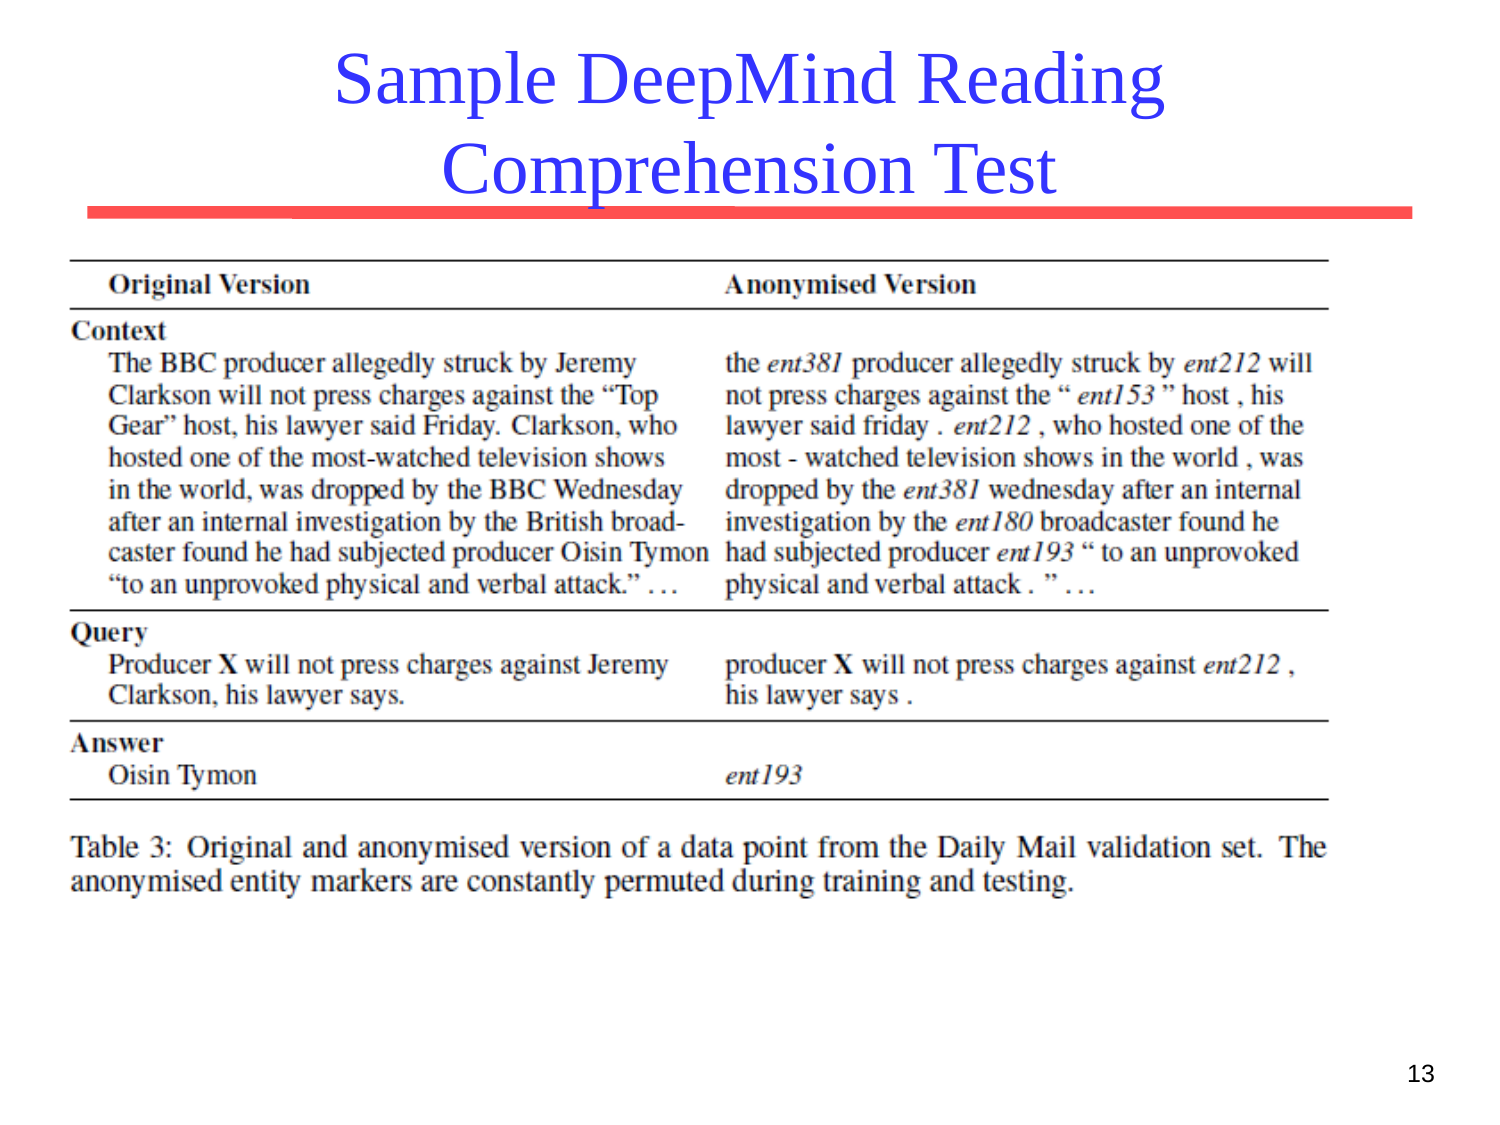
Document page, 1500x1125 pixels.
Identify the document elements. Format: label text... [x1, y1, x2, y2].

slide_number 13 [1137, 1050, 1450, 1125]
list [46, 237, 1388, 948]
title Sample DeepMind Reading Comprehension Test [112, 37, 1388, 200]
